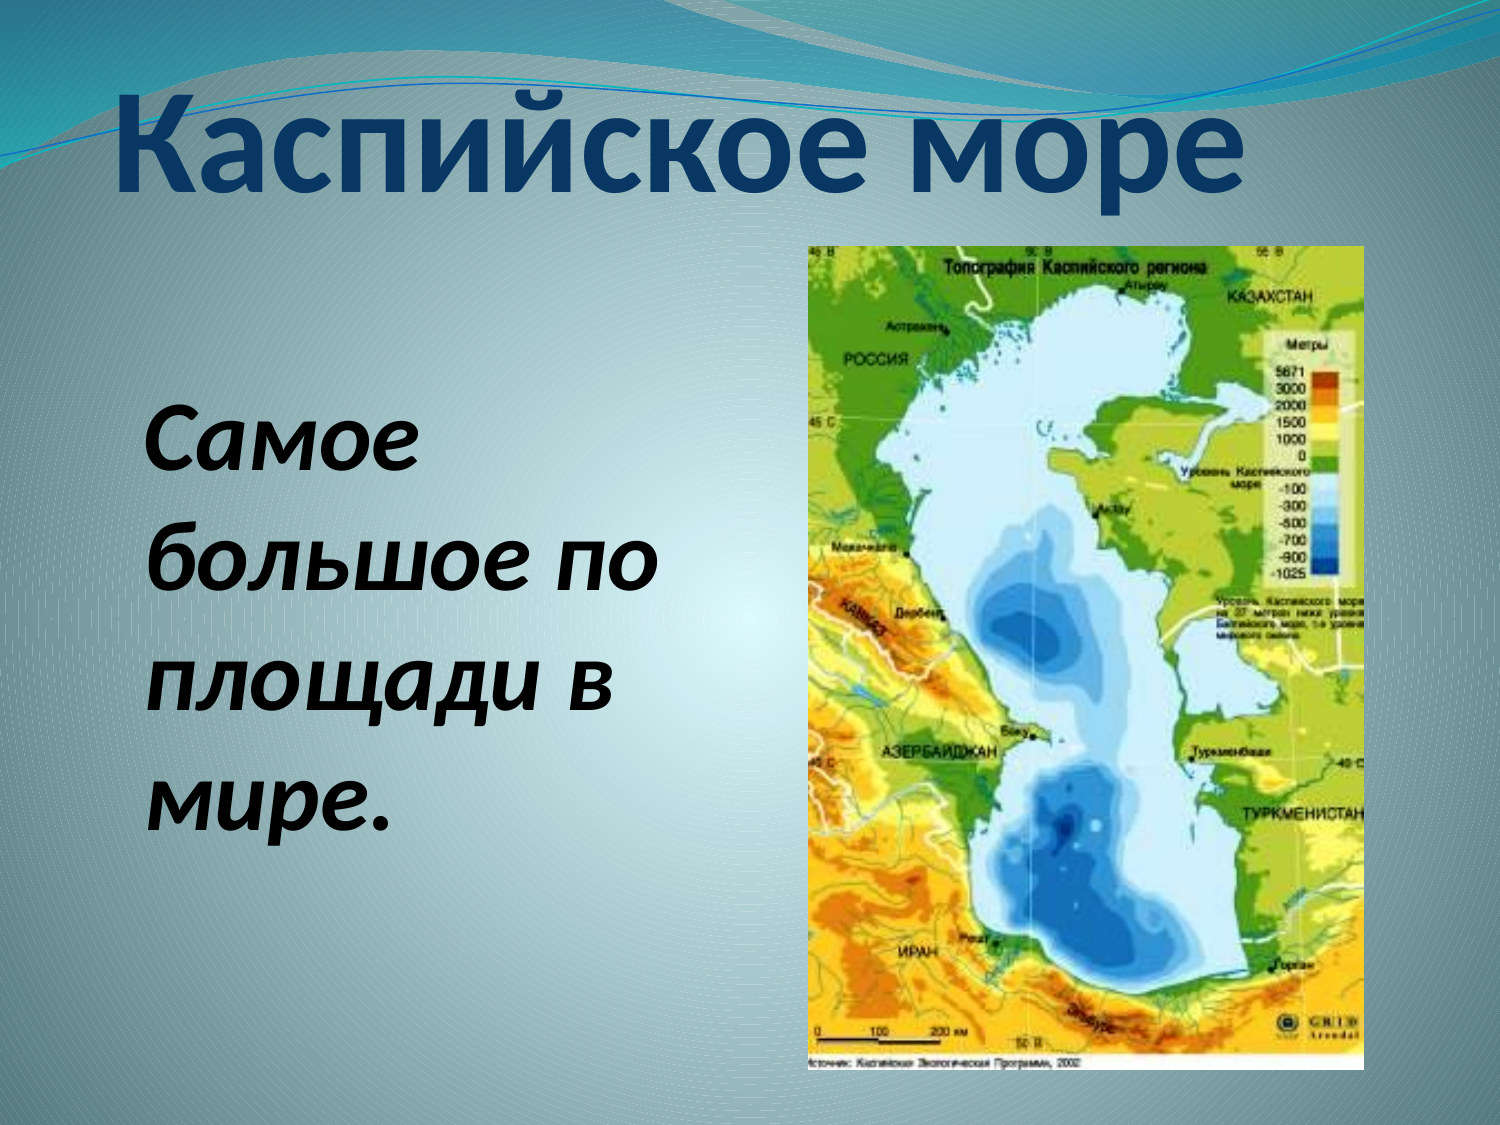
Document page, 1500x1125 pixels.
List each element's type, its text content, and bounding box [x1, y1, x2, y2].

title Каспийское море [112, 84, 1360, 223]
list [808, 245, 1364, 1070]
list Самое большое по площади в мире. [140, 363, 727, 891]
